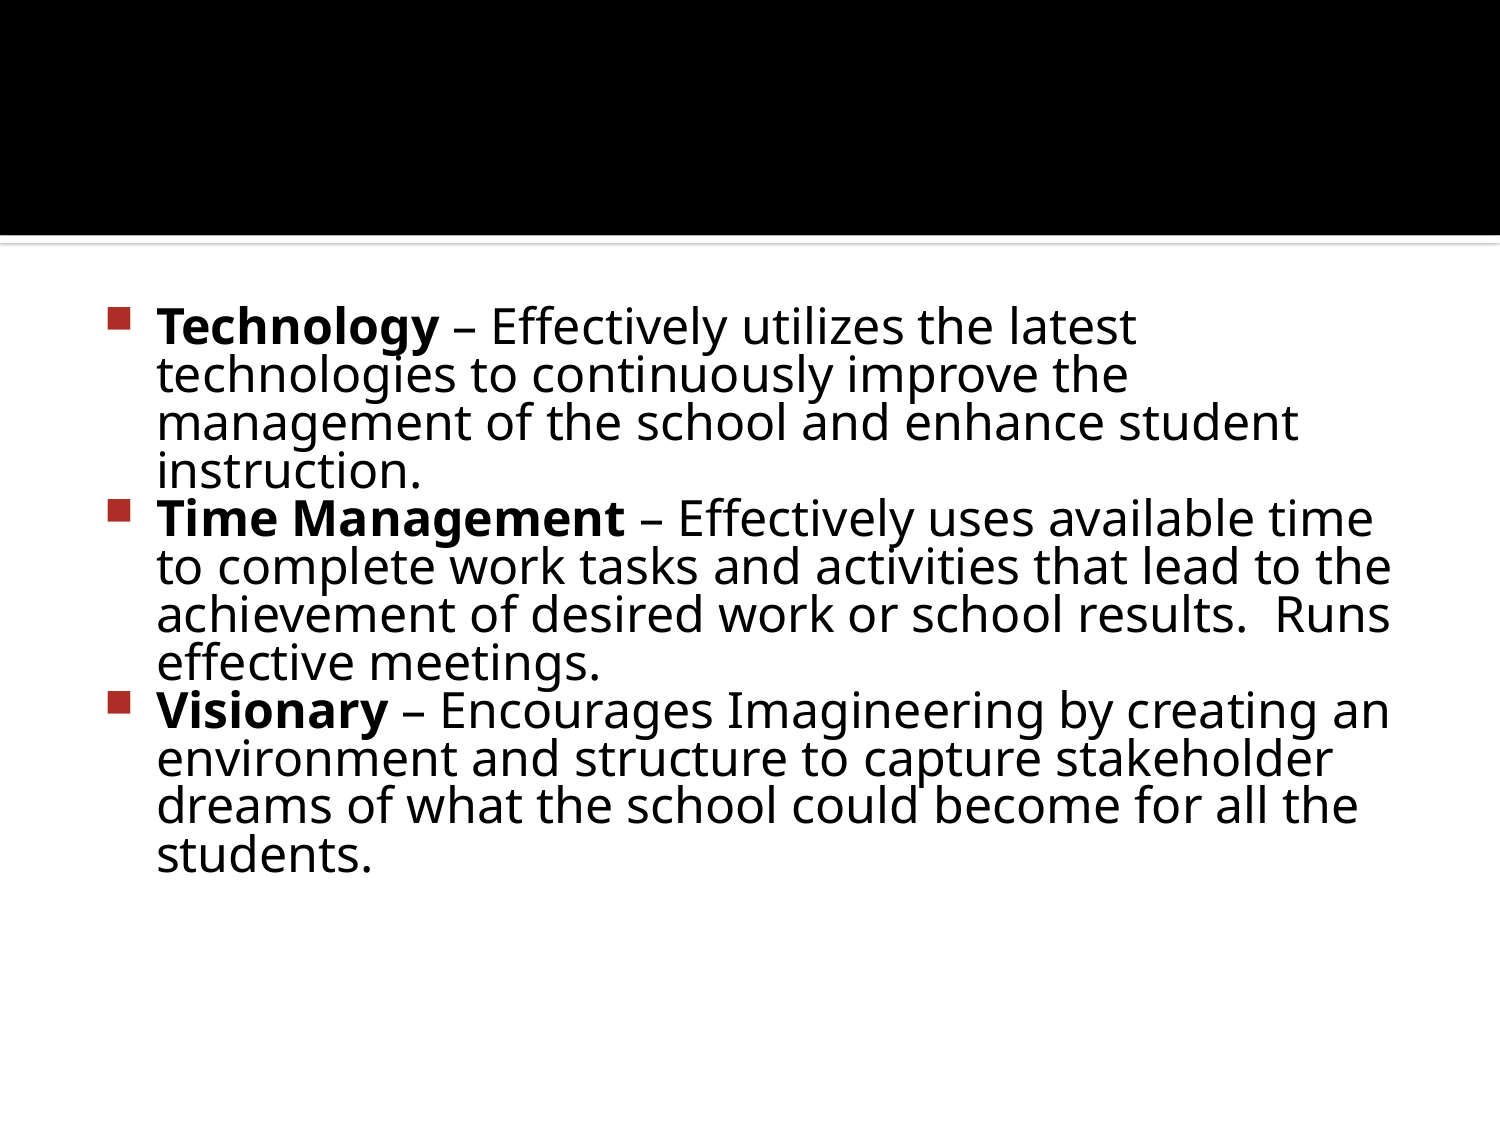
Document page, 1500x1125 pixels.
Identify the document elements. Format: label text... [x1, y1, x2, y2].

list Technology – Effectively utilizes the latest technologies to continuously improve the management of the school and enhance student instruction. Time Management – Effectively uses available time to complete work tasks and activities that lead to the achievement of desired work or school results. Runs effective meetings. Visionary – Encourages Imagineering by creating an environment and structure to capture stakeholder dreams of what the school could become for all the students. [75, 291, 1425, 1050]
